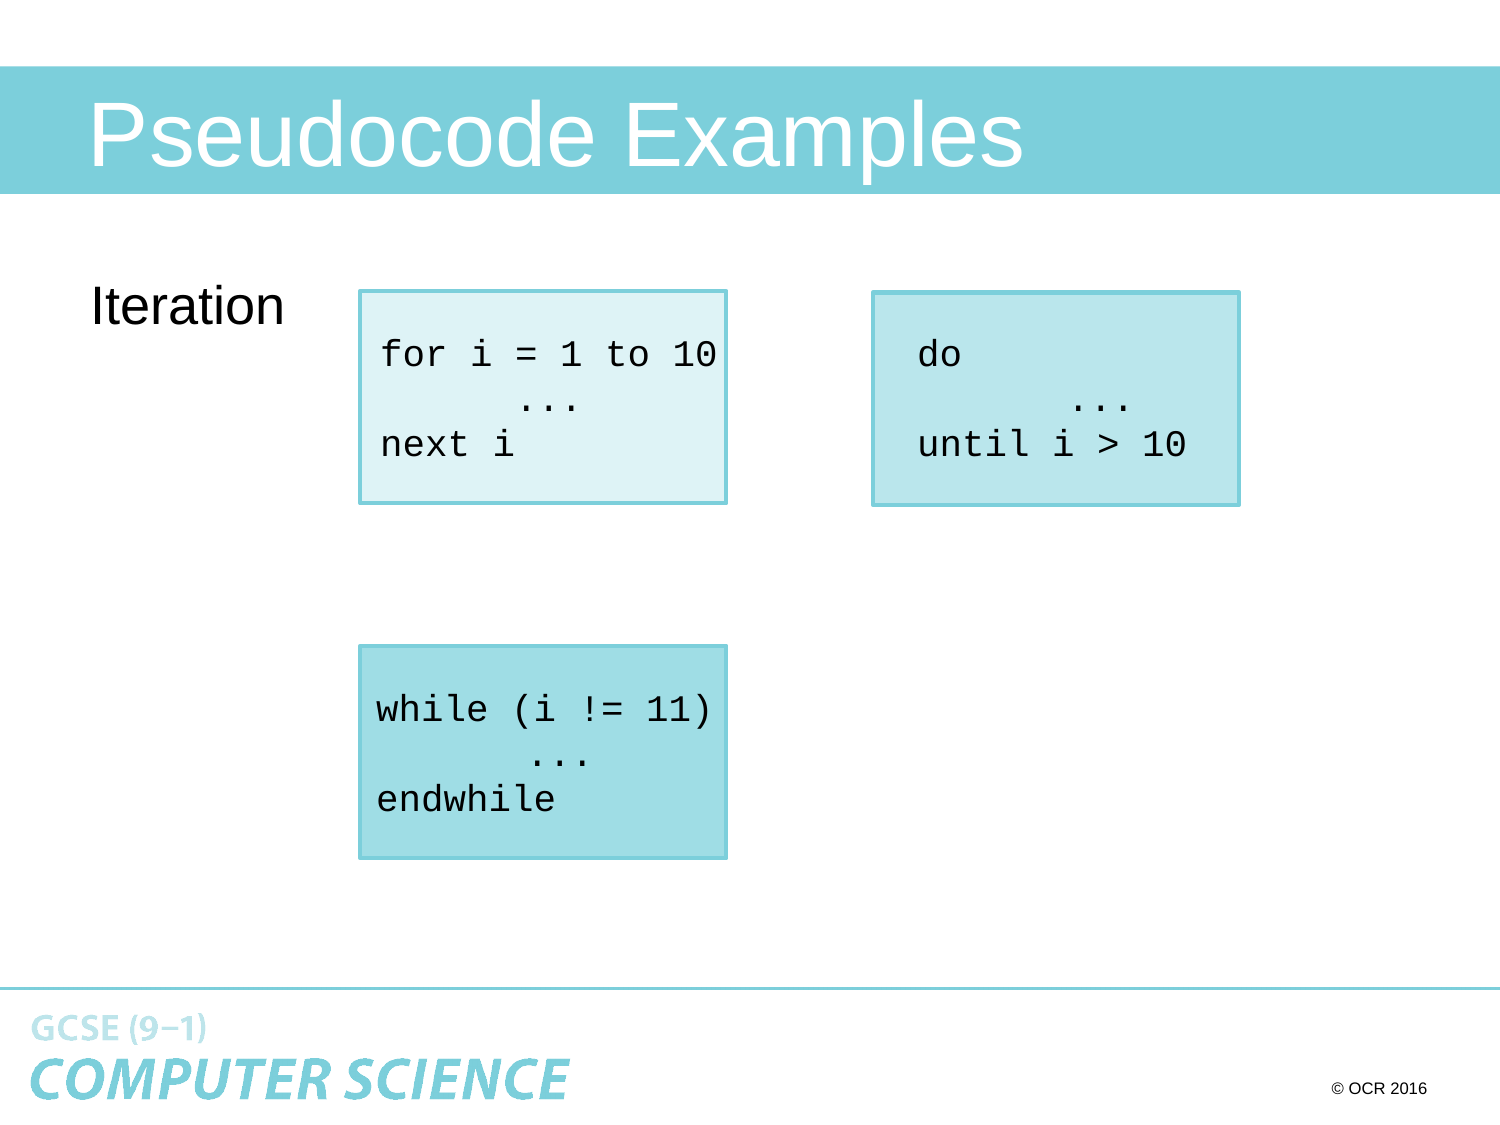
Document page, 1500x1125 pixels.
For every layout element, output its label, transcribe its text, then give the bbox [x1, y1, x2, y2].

picture [0, 987, 1500, 1124]
text_box [358, 289, 728, 505]
text_box Iteration [75, 262, 302, 386]
text_box [871, 290, 1241, 507]
text_box [358, 644, 728, 860]
text_box for i = 1 to 10 ... next i [365, 321, 733, 472]
text_box do ... until i > 10 [902, 321, 1210, 472]
text_box while (i != 11) ... endwhile [361, 676, 737, 827]
title Pseudocode Examples [0, 66, 1500, 194]
